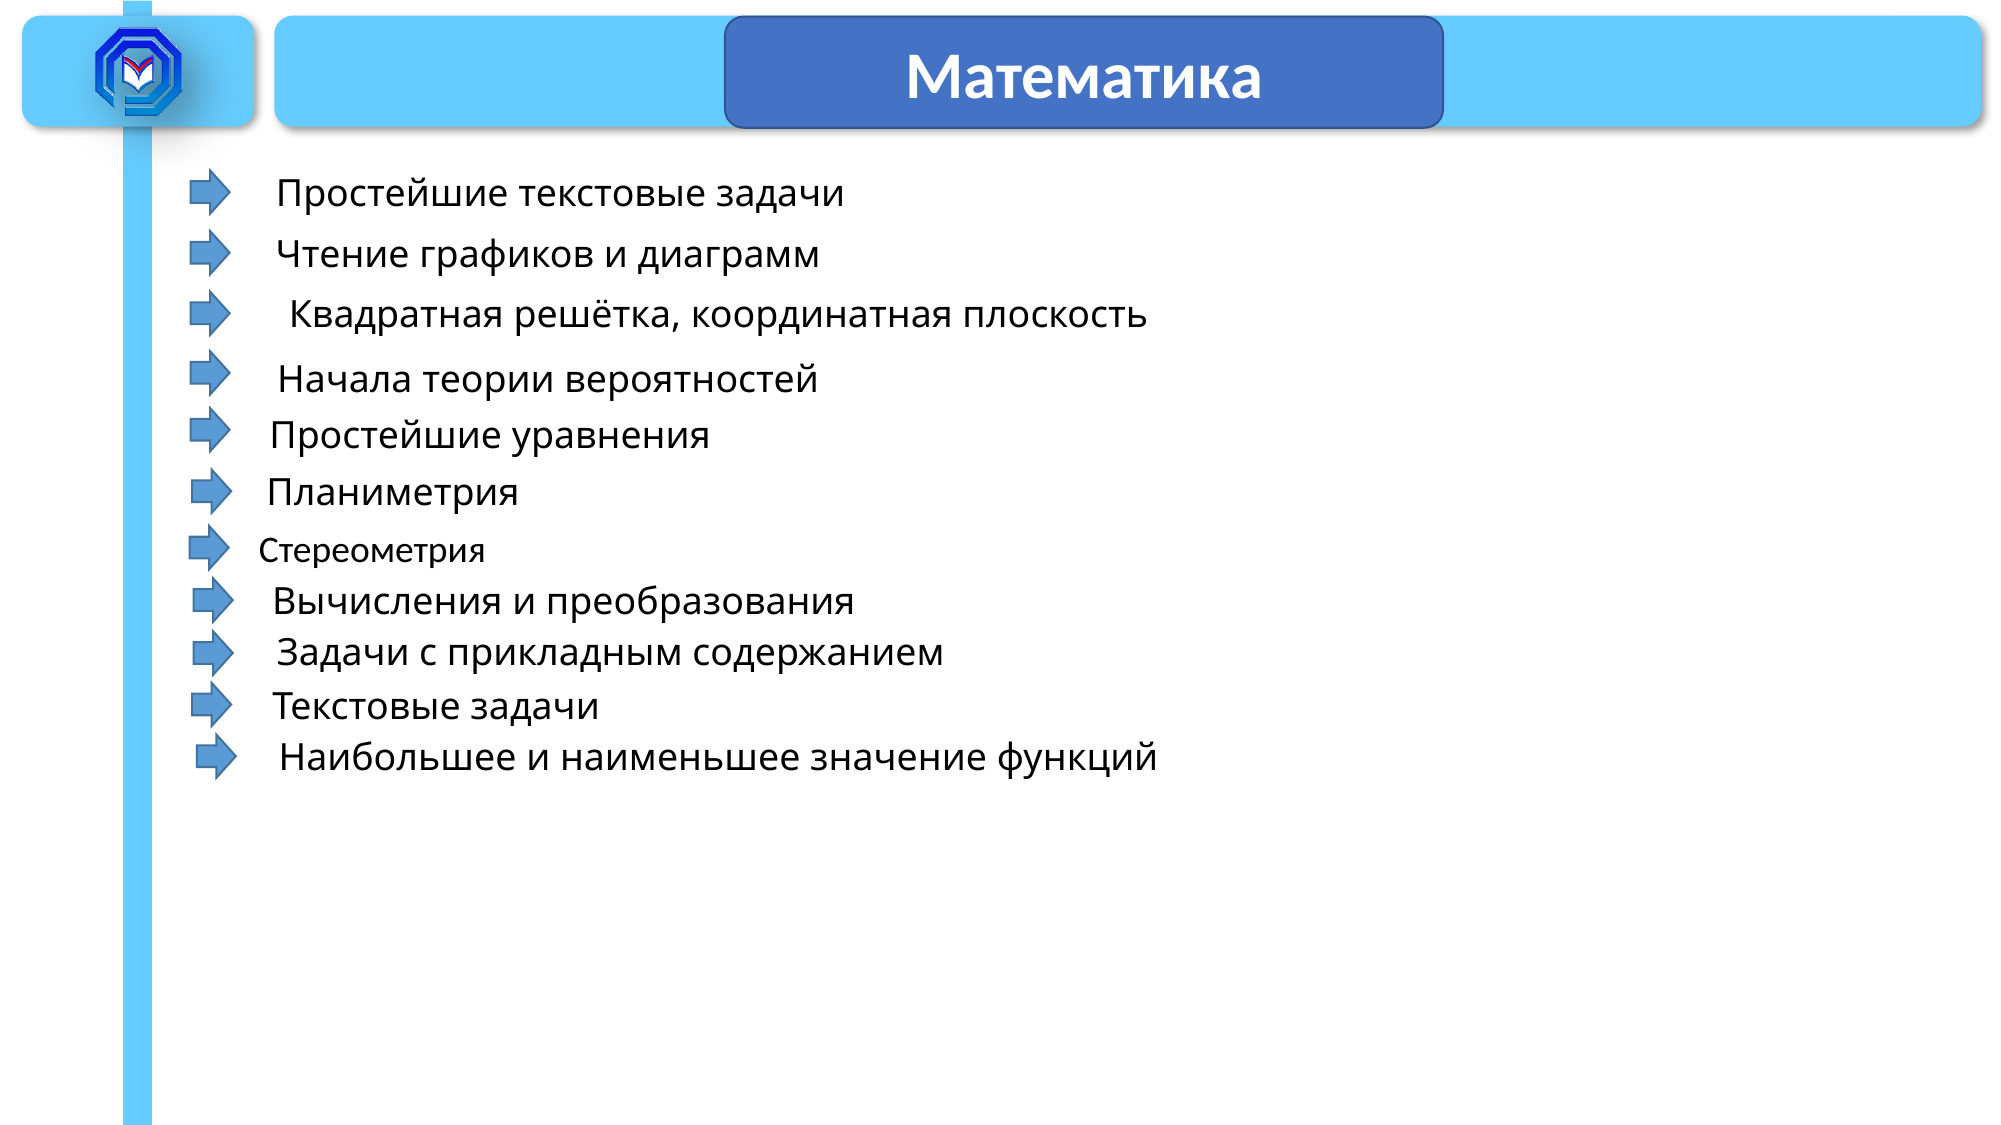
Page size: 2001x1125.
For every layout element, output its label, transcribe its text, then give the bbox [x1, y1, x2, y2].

text_box [192, 628, 235, 678]
text_box Задачи с прикладным содержанием [262, 620, 961, 681]
text_box [195, 731, 238, 781]
text_box Математика [723, 15, 1445, 129]
text_box Наибольшее и наименьшее значение функций [263, 725, 1174, 786]
text_box Вычисления и преобразования [257, 569, 872, 630]
text_box [189, 405, 231, 455]
text_box [191, 466, 233, 516]
text_box [189, 167, 231, 217]
text_box Квадратная решётка, координатная плоскость [274, 282, 1164, 343]
text_box Текстовые задачи [257, 674, 615, 734]
text_box [189, 348, 231, 398]
text_box [189, 228, 231, 278]
text_box Простейшие уравнения [254, 404, 727, 464]
text_box [191, 680, 233, 729]
text_box Про­стей­шие текстовые задачи [261, 161, 861, 222]
text_box Планиметрия [251, 460, 535, 521]
picture [91, 23, 186, 119]
text_box Чтение графиков и диаграмм [260, 222, 836, 283]
text_box [192, 575, 235, 625]
text_box Начала теории вероятностей [262, 347, 835, 408]
text_box [188, 523, 231, 572]
text_box Стереометрия [243, 517, 501, 578]
text_box [189, 288, 231, 338]
